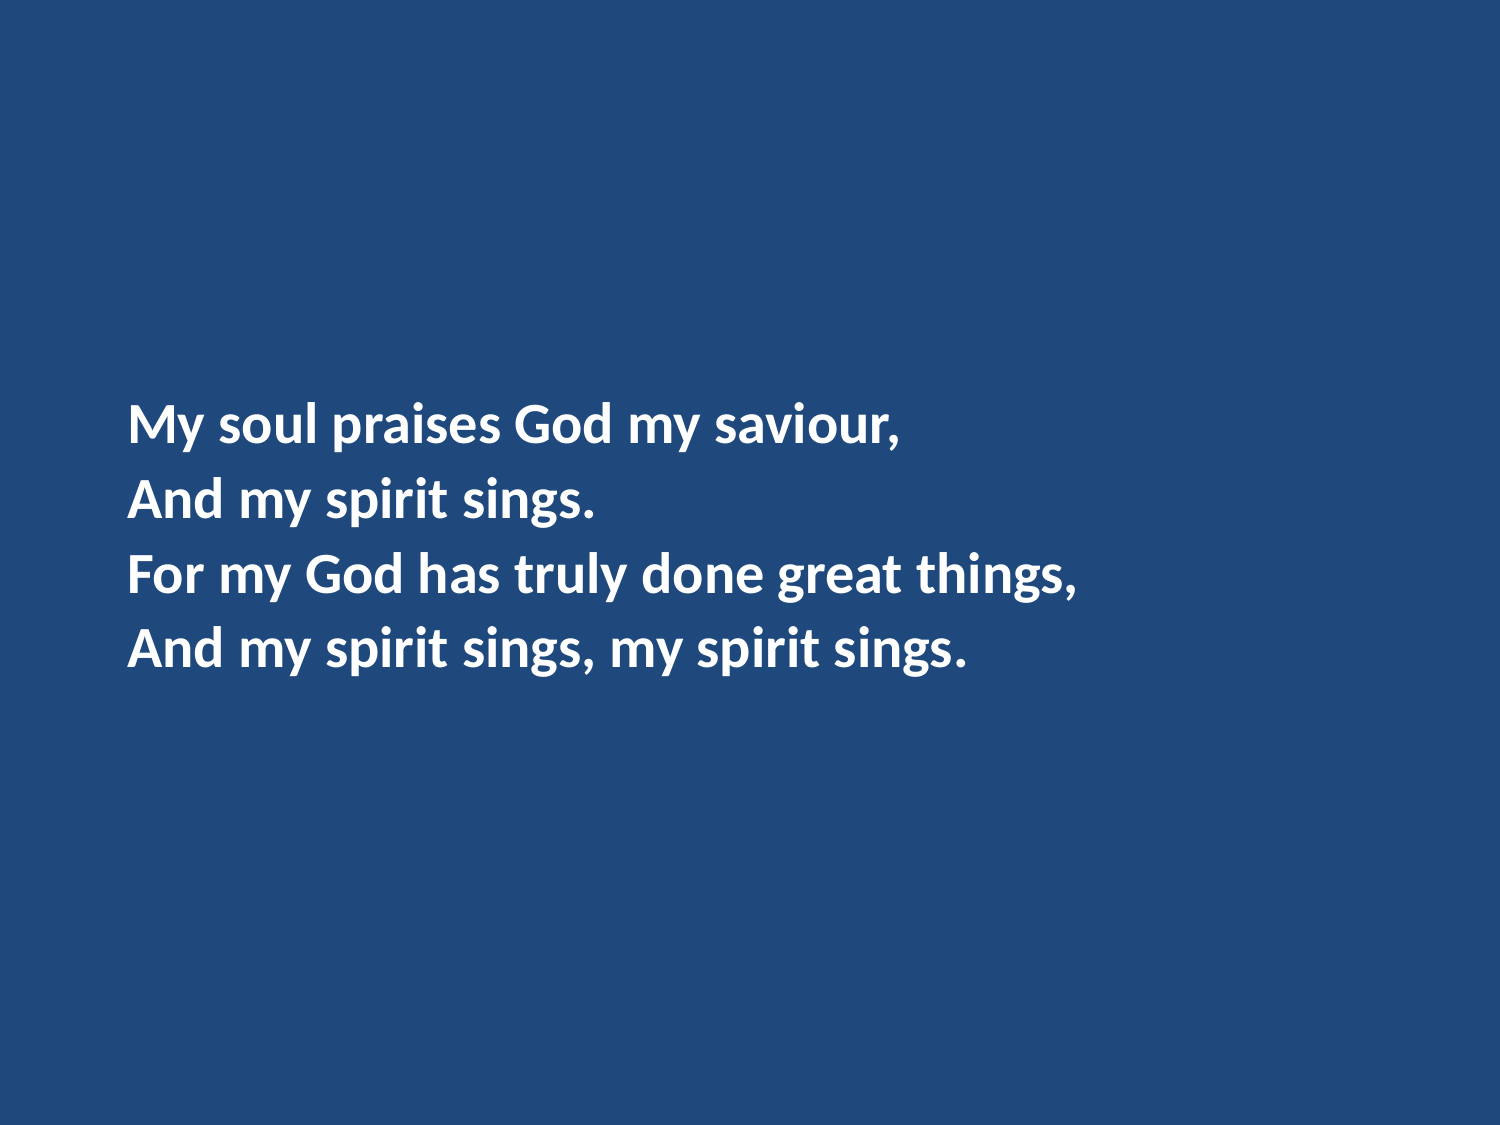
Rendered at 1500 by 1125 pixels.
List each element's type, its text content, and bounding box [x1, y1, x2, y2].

list My soul praises God my saviour, And my spirit sings. For my God has truly done great things, And my spirit sings, my spirit sings. [112, 386, 1444, 739]
